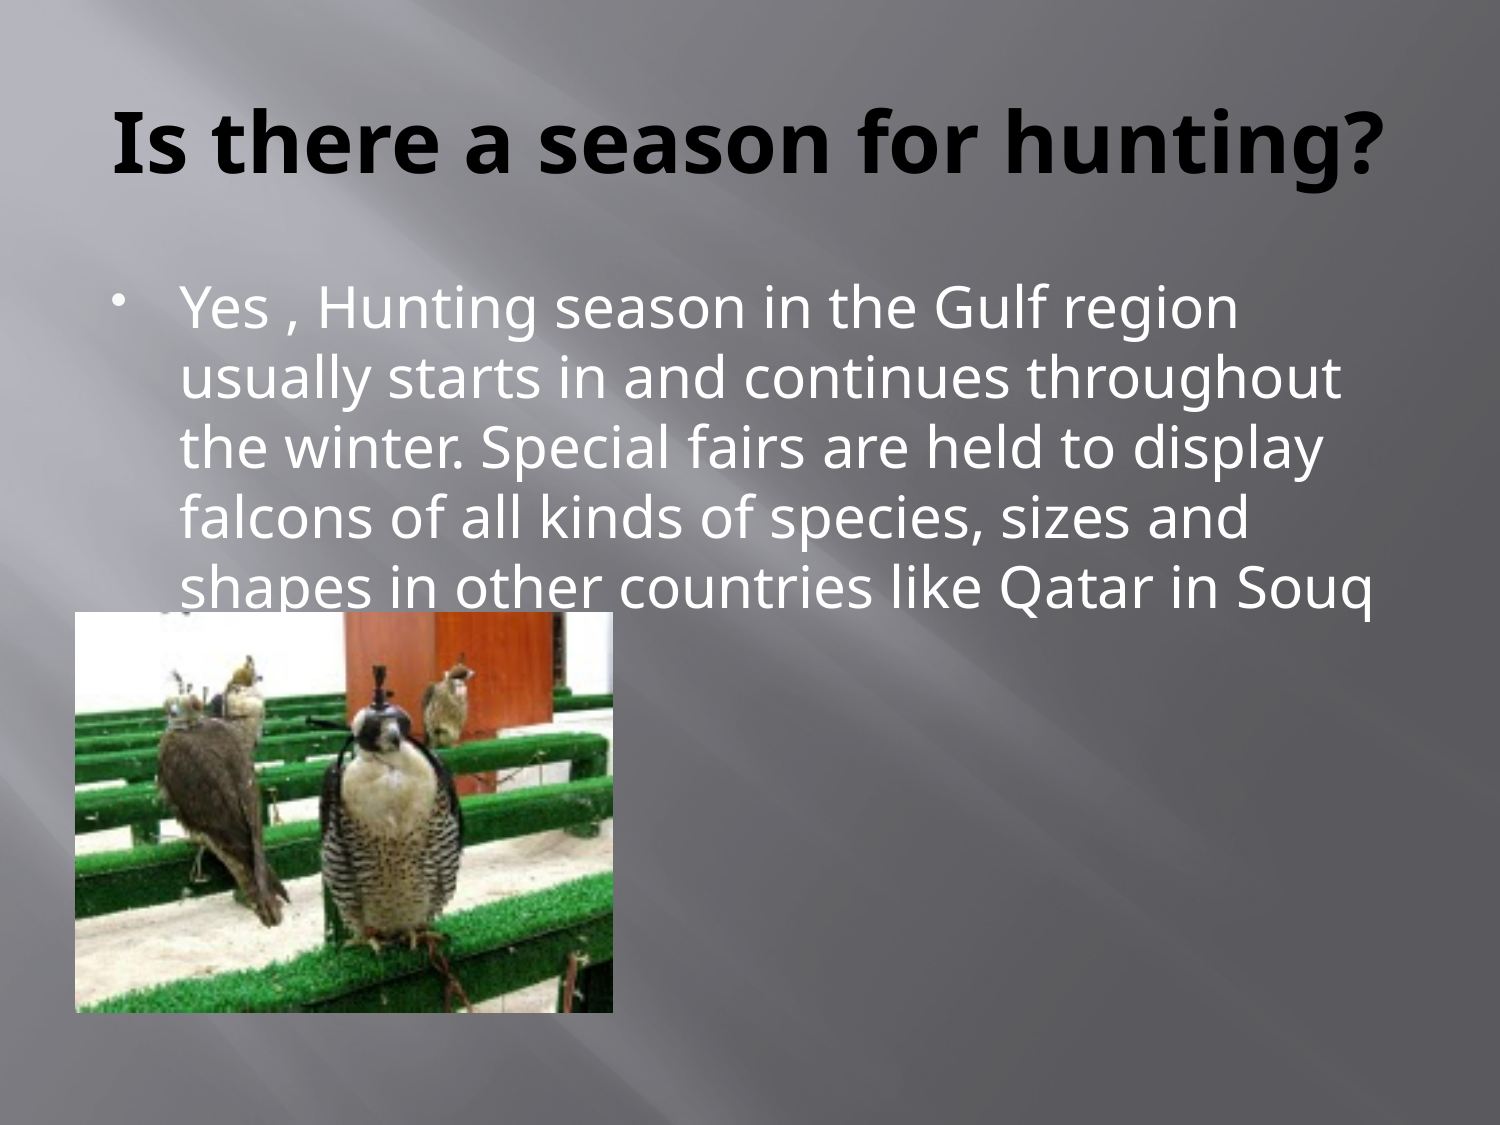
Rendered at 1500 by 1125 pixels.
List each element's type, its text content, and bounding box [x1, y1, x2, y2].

title Is there a season for hunting? [75, 45, 1425, 233]
list Yes , Hunting season in the Gulf region usually starts in and continues throughout the winter. Special fairs are held to display falcons of all kinds of species, sizes and shapes in other countries like Qatar in Souq wakif. [75, 262, 1425, 1035]
picture [74, 612, 613, 1013]
